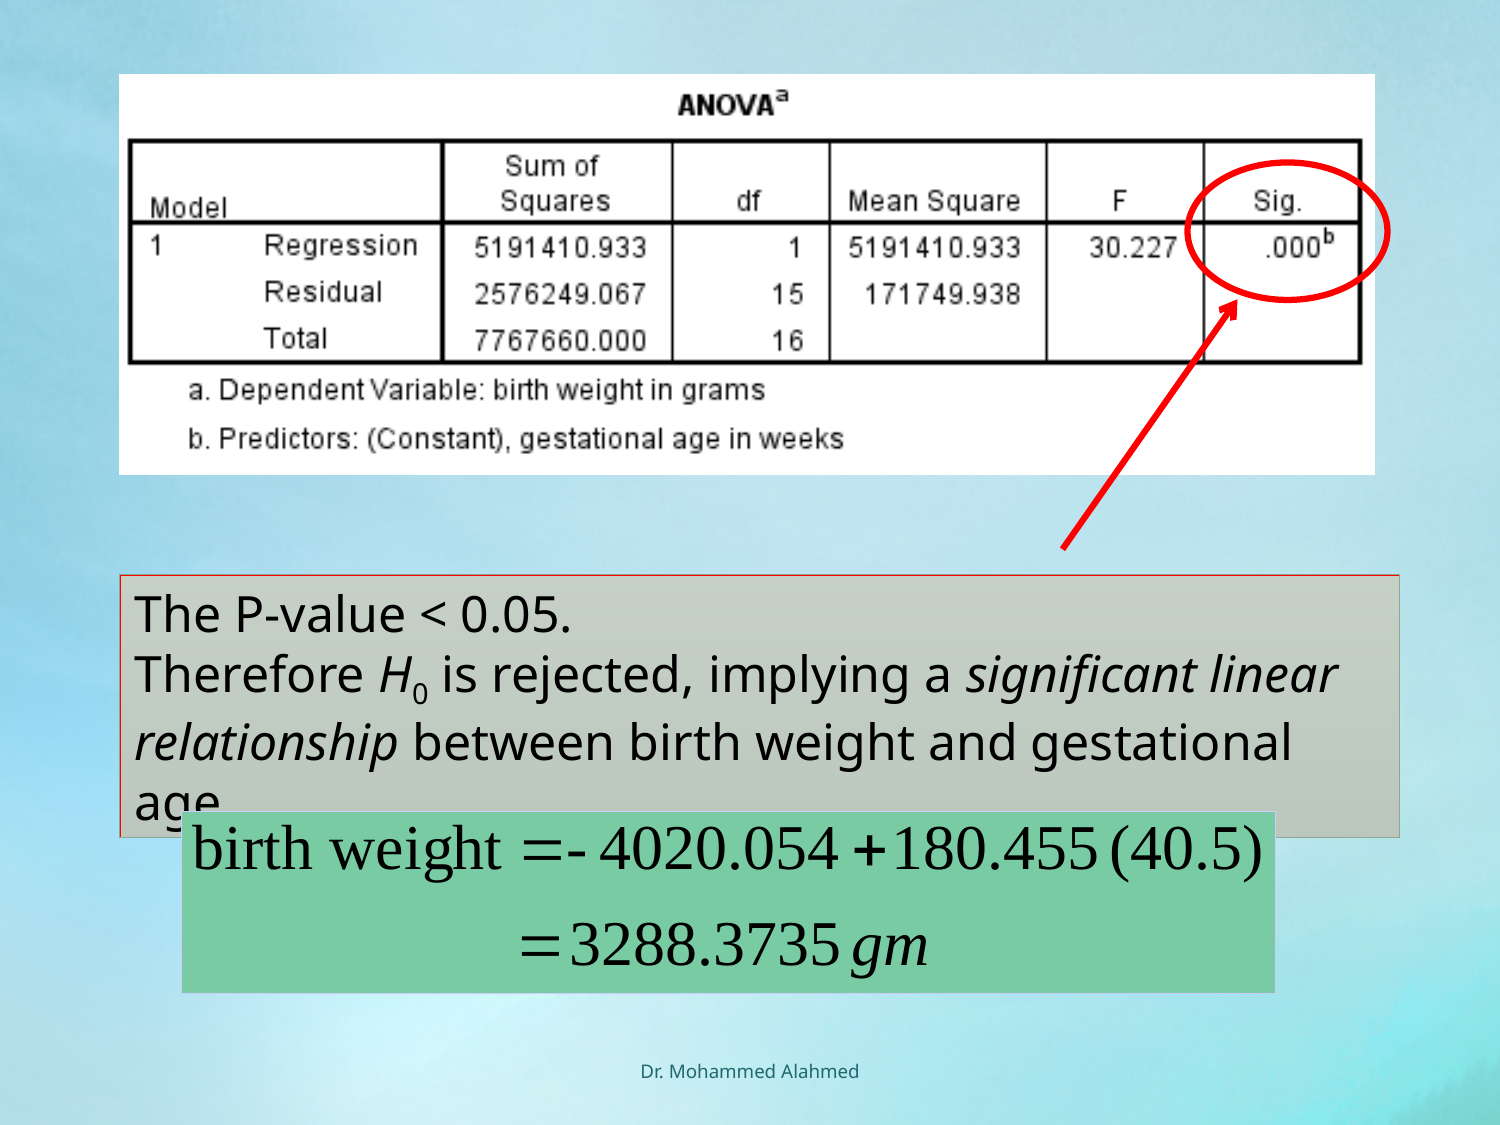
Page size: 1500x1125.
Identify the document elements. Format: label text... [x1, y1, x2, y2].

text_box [119, 74, 1388, 550]
picture [0, 0, 1500, 1125]
text_box The P-value < 0.05. Therefore H0 is rejected, implying a significant linear relationship between birth weight and gestational age. [119, 574, 1400, 838]
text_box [182, 812, 1275, 993]
footer Dr. Mohammed Alahmed [512, 1042, 988, 1103]
